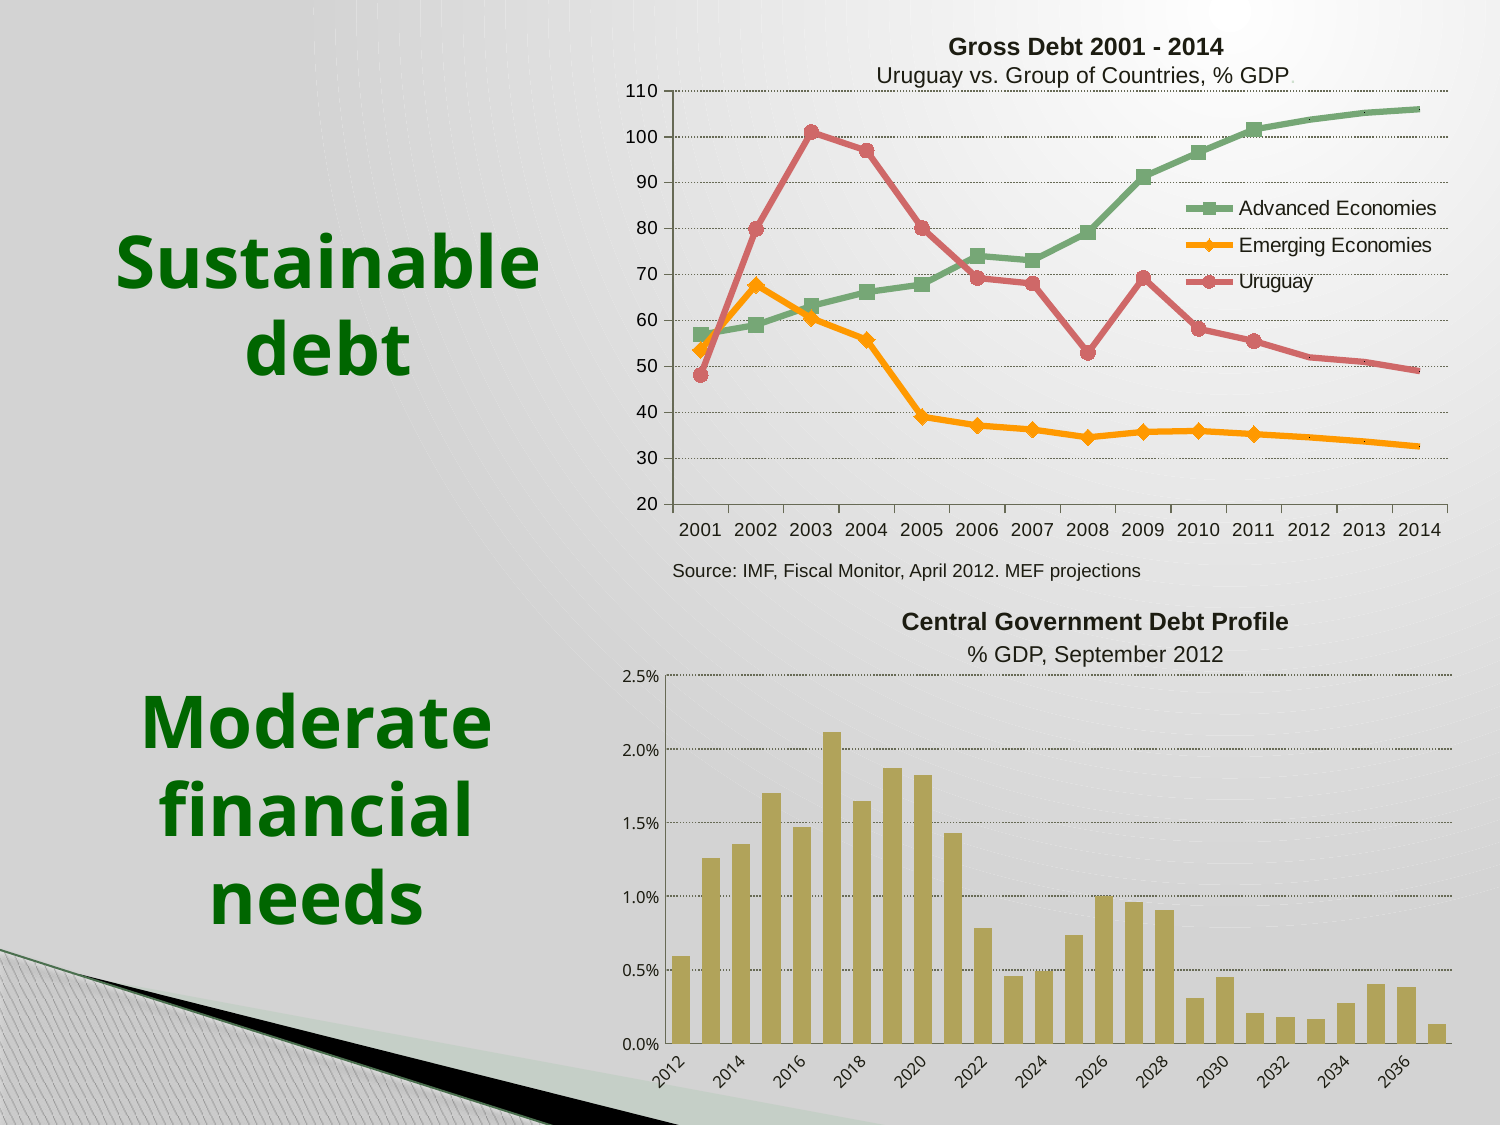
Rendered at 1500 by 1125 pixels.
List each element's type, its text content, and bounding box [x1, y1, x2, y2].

text_box Central Government Debt Profile % GDP, September 2012 [761, 597, 1430, 624]
text_box Sustainable debt [53, 208, 602, 398]
text_box Source: IMF, Fiscal Monitor, April 2012. MEF projections [657, 563, 1156, 589]
chart [609, 624, 1478, 1118]
chart [608, 70, 1466, 551]
text_box Gross Debt 2001 - 2014 Uruguay vs. Group of Countries, % GDP. [808, 23, 1365, 70]
text_box Moderate financial needs [29, 668, 603, 947]
